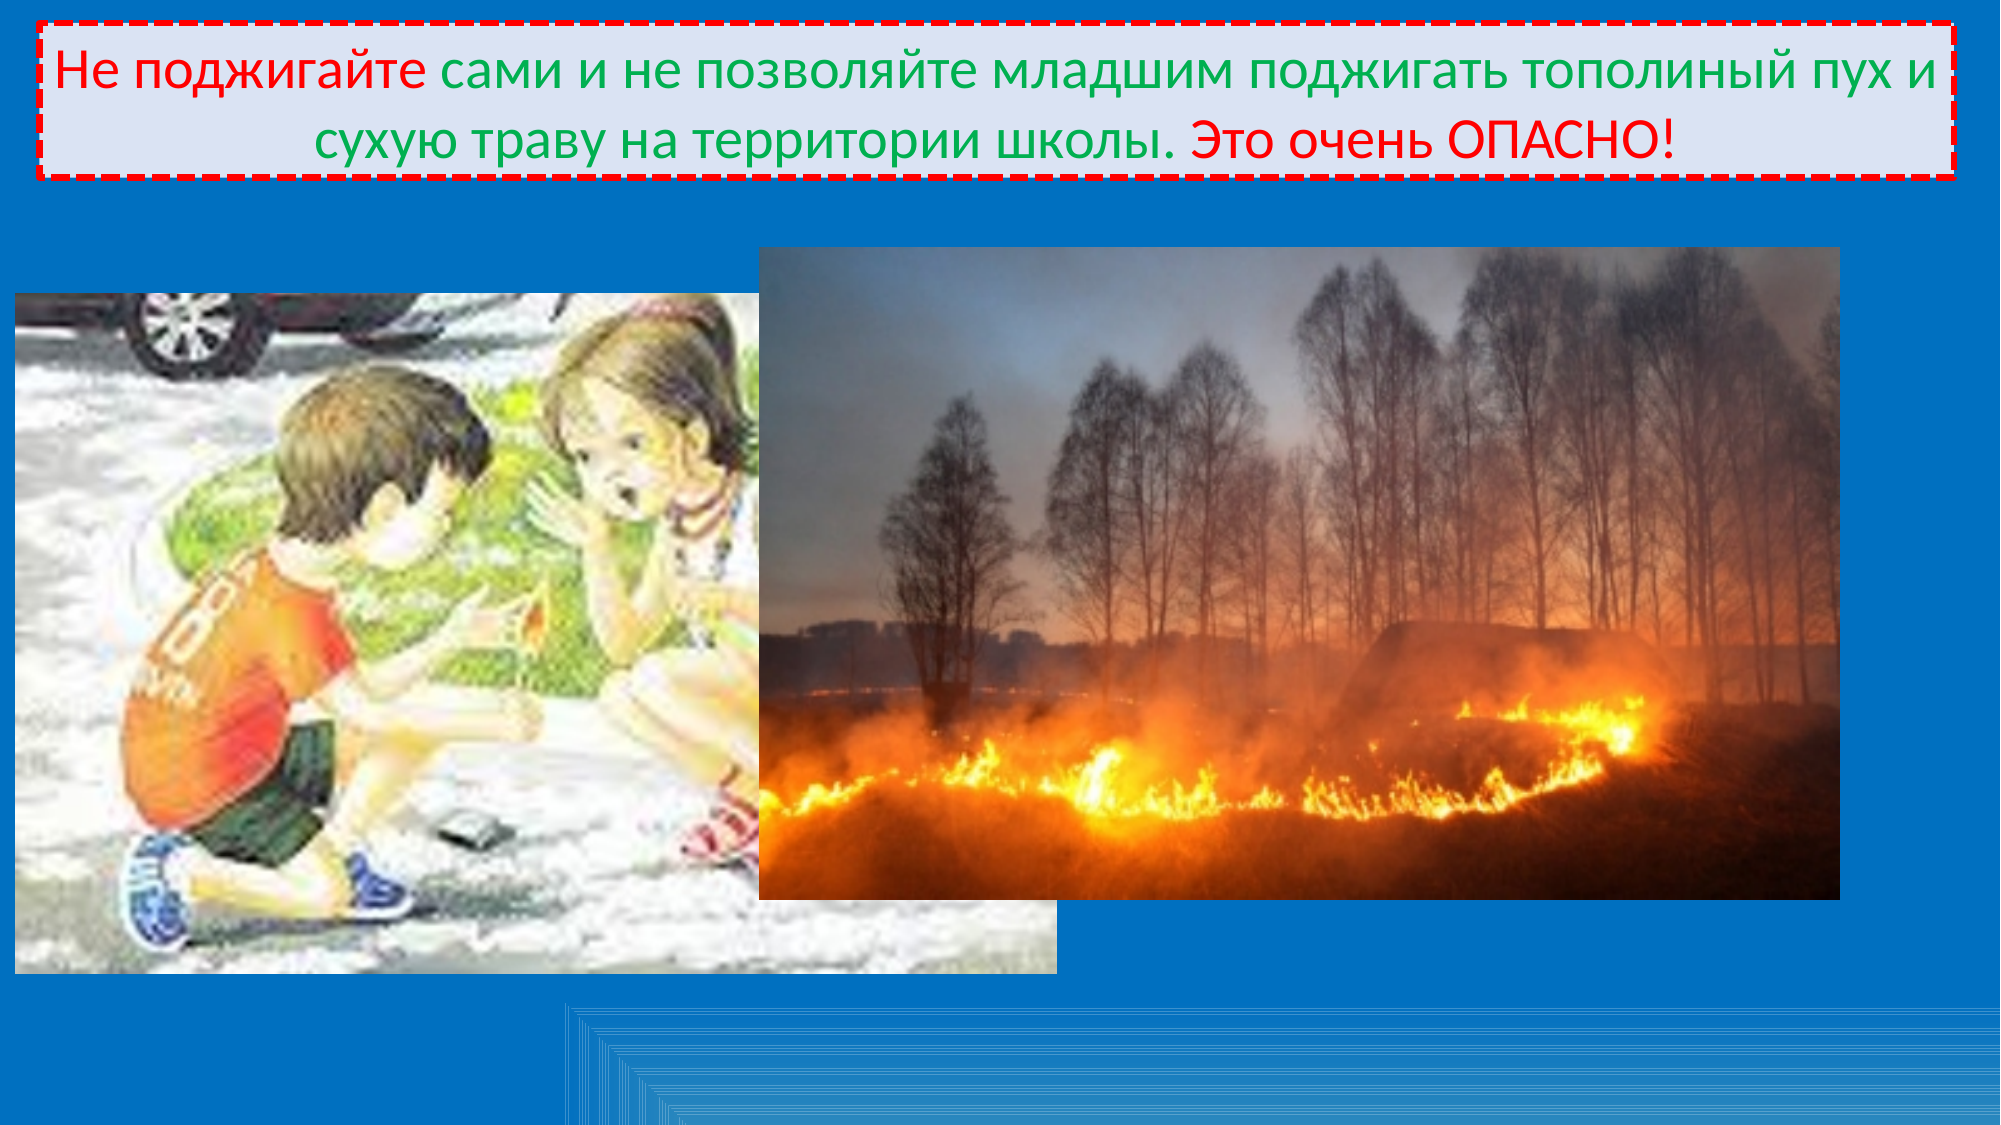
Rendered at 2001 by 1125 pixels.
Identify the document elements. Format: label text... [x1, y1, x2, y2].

picture [15, 247, 1840, 974]
text_box Не поджигайте сами и не позволяйте младшим поджигать тополиный пух и сухую траву на территории школы. Это очень ОПАСНО! [39, 22, 1954, 178]
